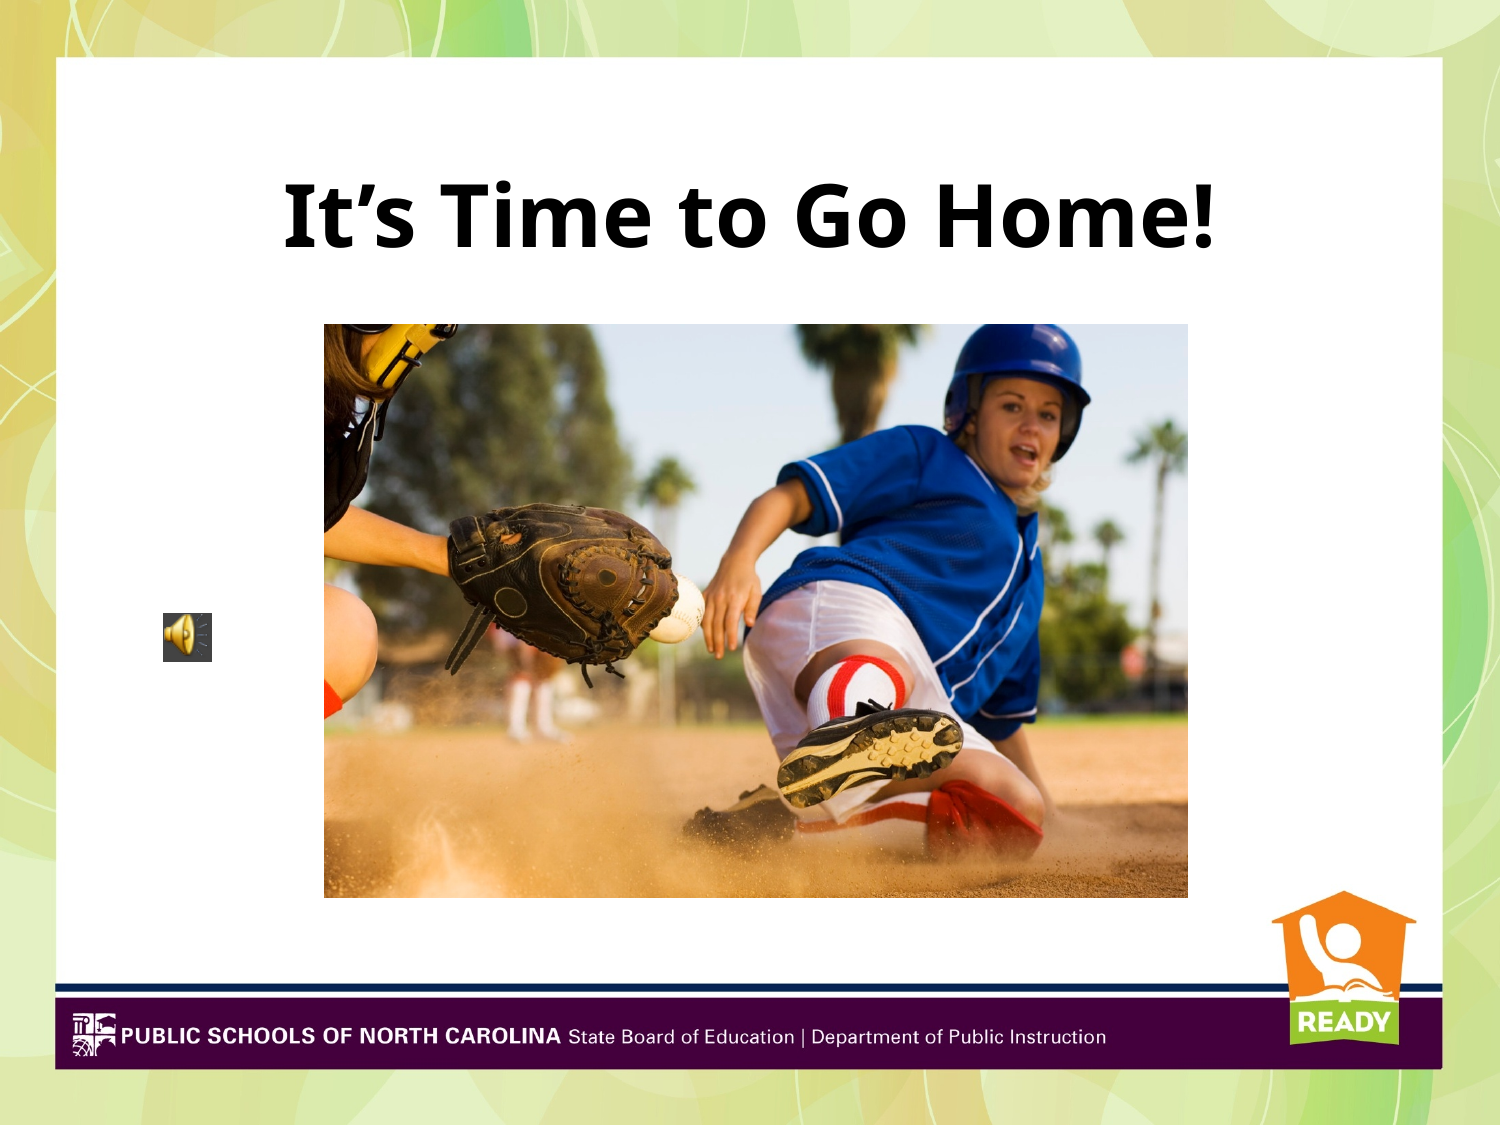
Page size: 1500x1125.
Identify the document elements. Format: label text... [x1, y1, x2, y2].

picture [0, 0, 1500, 1125]
title It’s Time to Go Home! [87, 87, 1413, 338]
